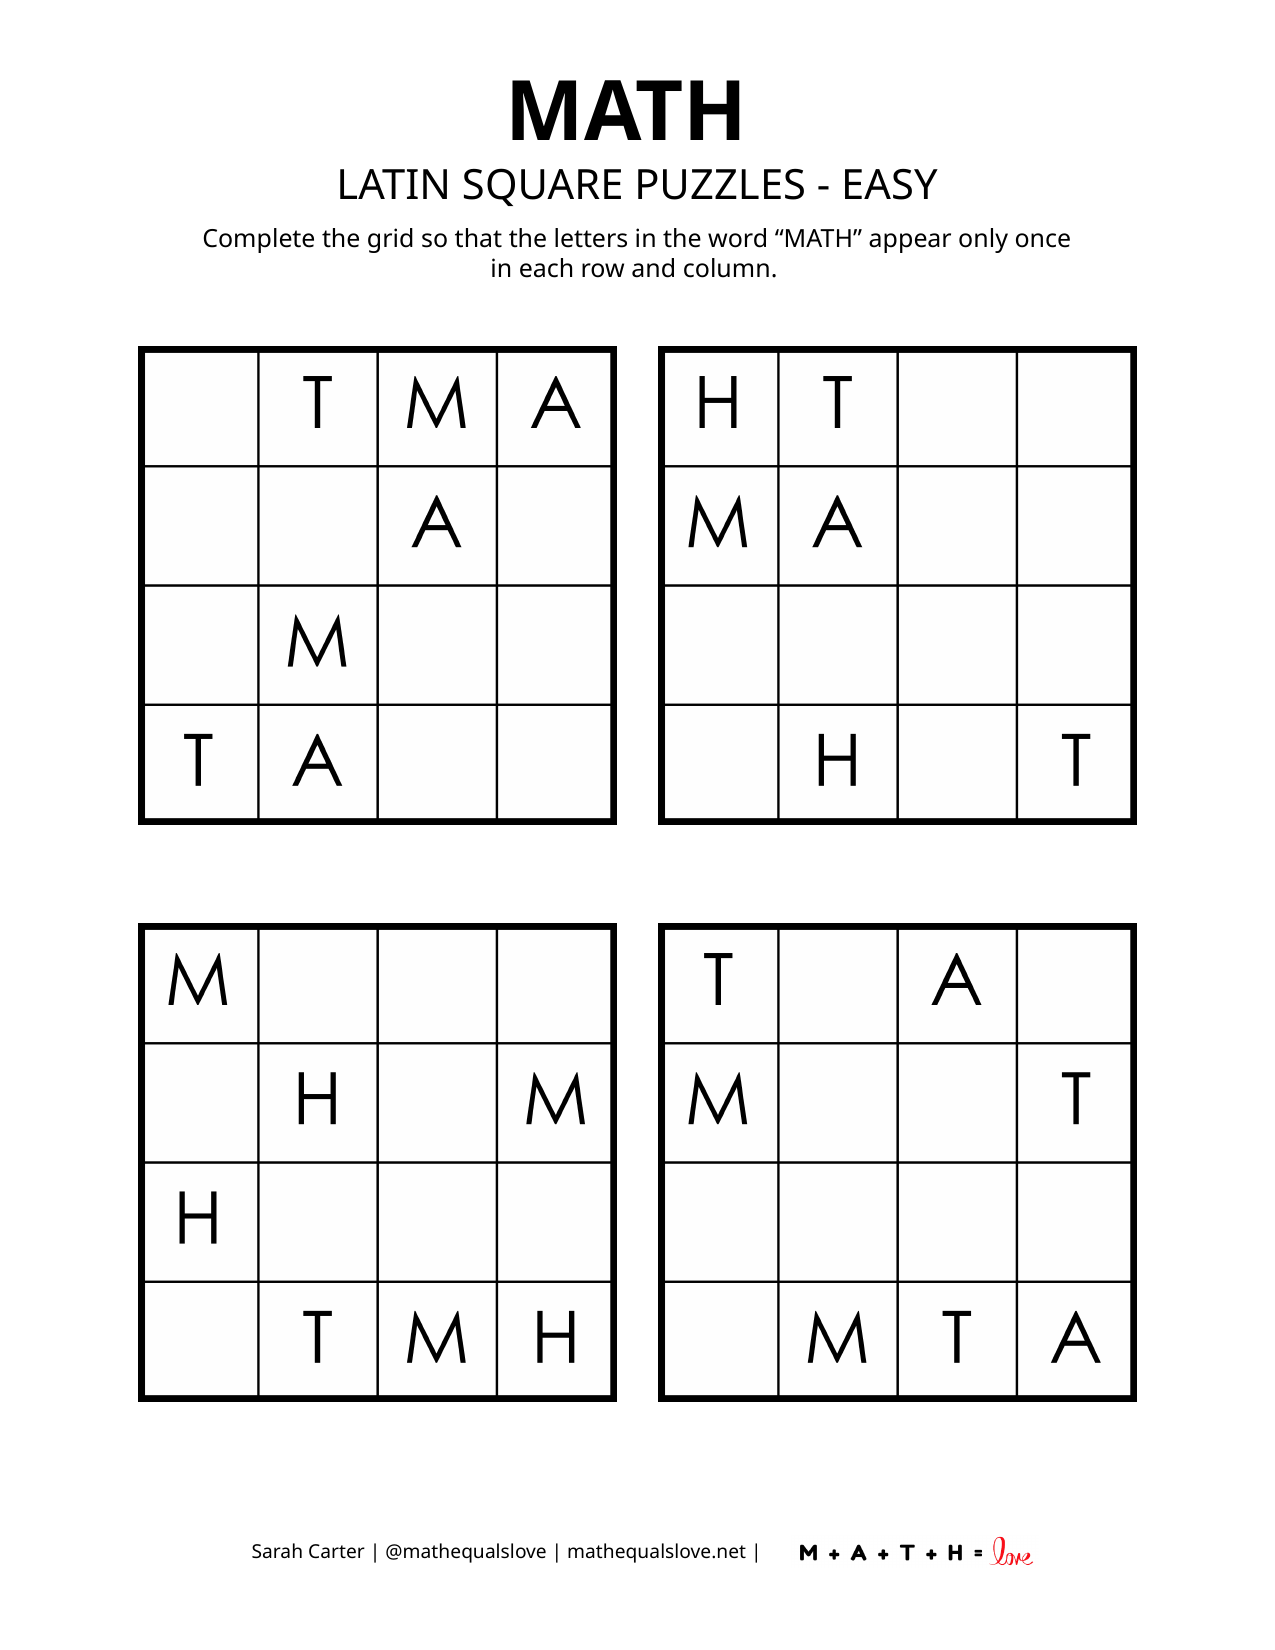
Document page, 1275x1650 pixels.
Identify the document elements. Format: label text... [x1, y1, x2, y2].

text_box MATH LATIN SQUARE PUZZLES - EASY [77, 50, 1198, 214]
picture [790, 1534, 1039, 1569]
picture [137, 346, 617, 826]
picture [658, 346, 1138, 826]
picture [137, 923, 617, 1403]
text_box Sarah Carter | @mathequalslove | mathequalslove.net | [236, 1532, 1071, 1570]
picture [658, 923, 1138, 1403]
text_box Complete the grid so that the letters in the word “MATH” appear only once in each row and column. [0, 214, 1275, 290]
